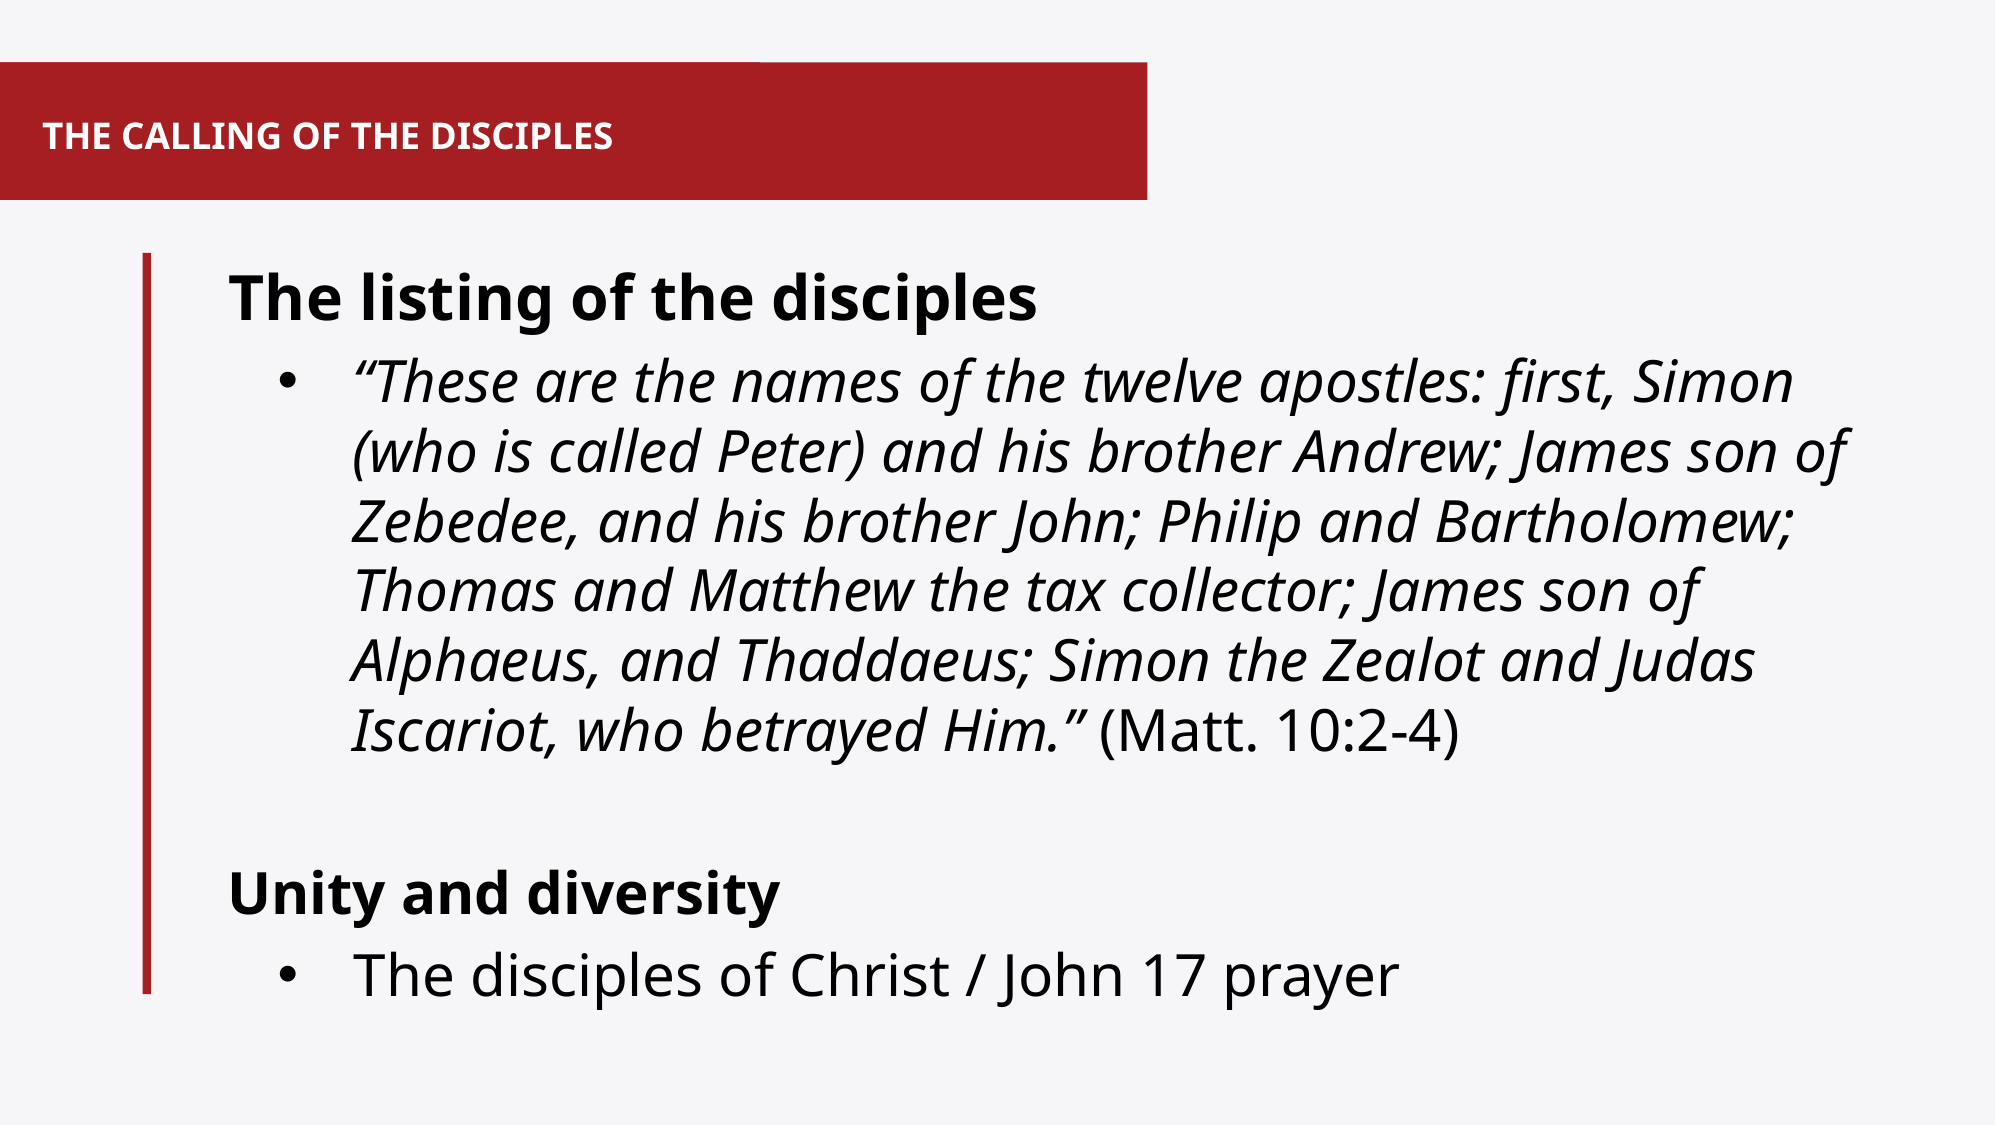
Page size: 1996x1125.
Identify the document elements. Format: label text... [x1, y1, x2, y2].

subtitle The listing of the disciples “These are the names of the twelve apostles: first, Simon (who is called Peter) and his brother Andrew; James son of Zebedee, and his brother John; Philip and Bartholomew; Thomas and Matthew the tax collector; James son of Alphaeus, and Thaddaeus; Simon the Zealot and Judas Iscariot, who betrayed Him.” (Matt. 10:2-4) Unity and diversity The disciples of Christ / John 17 prayer [197, 249, 1885, 1100]
title THE CALLING OF THE DISCIPLES [0, 62, 1148, 200]
